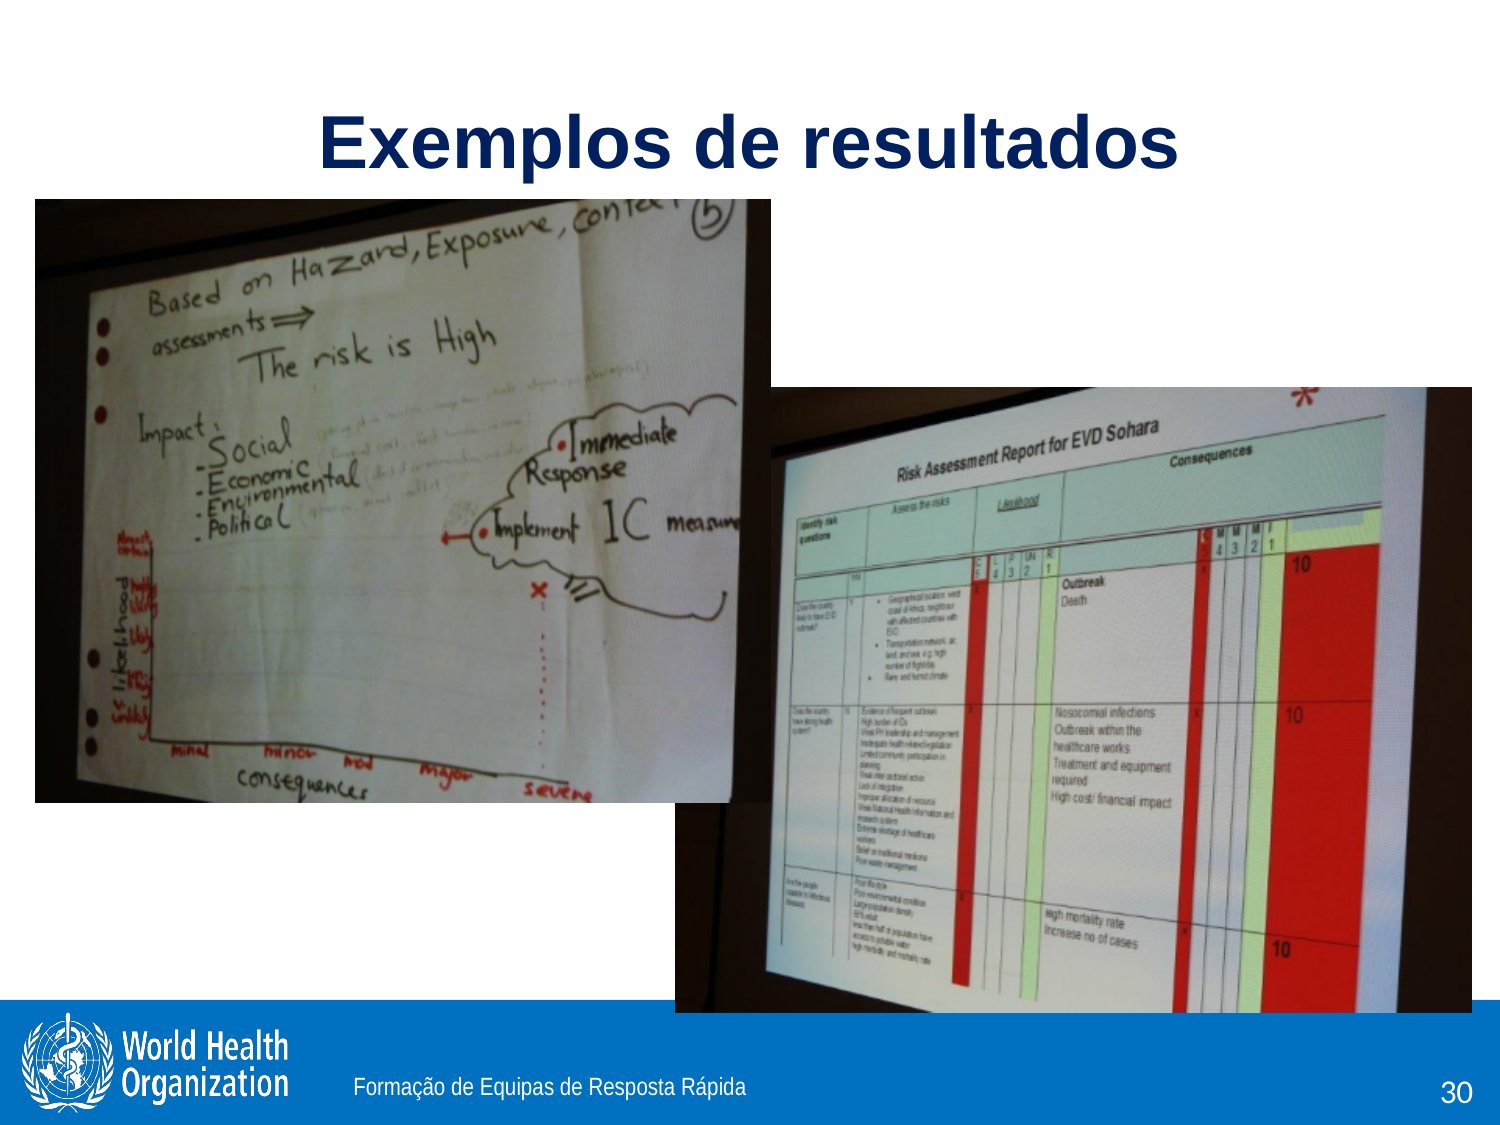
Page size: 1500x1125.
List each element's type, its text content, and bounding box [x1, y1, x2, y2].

picture [21, 1012, 288, 1113]
title Exemplos de resultados [75, 45, 1425, 233]
picture [35, 199, 771, 803]
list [674, 387, 1472, 1013]
